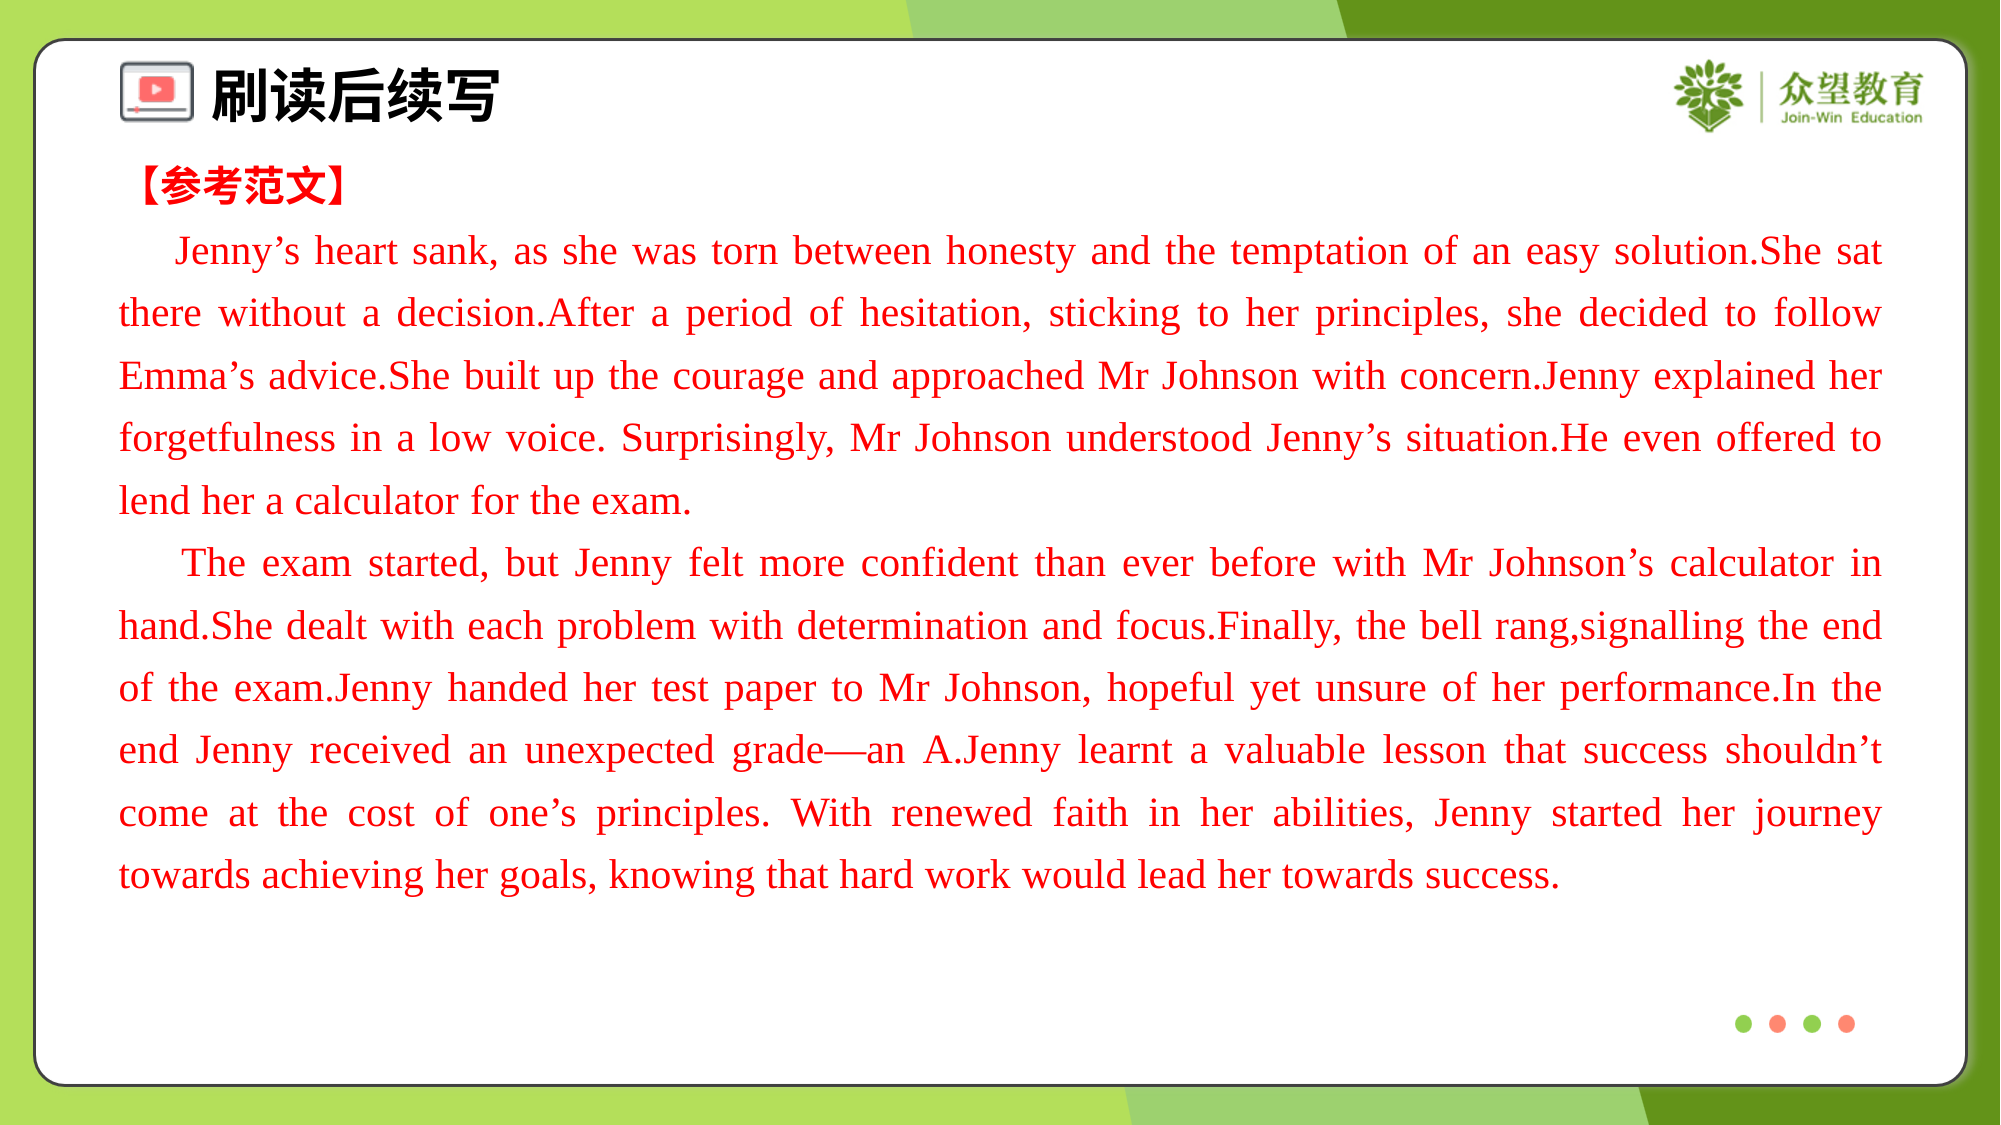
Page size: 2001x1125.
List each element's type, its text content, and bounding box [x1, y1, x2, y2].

picture [0, 0, 2000, 1125]
text_box 【参考范文】 Jenny’s heart sank, as she was torn between honesty and the temptation of an easy solution.She sat there without a decision.After a period of hesitation, sticking to her principles, she decided to follow Emma’s advice.She built up the courage and approached Mr Johnson with concern.Jenny explained her forgetfulness in a low voice. Surprisingly, Mr Johnson understood Jenny’s situation.He even offered to lend her a calculator for the exam. The exam started, but Jenny felt more confident than ever before with Mr Johnson’s calculator in hand.She dealt with each problem with determination and focus.Finally, the bell rang,signalling the end of the exam.Jenny handed her test paper to Mr Johnson, hopeful yet unsure of her performance.In the end Jenny received an unexpected grade—an A.Jenny learnt a valuable lesson that success shouldn’t come at the cost of one’s principles. With renewed faith in her abilities, Jenny started her journey towards achieving her goals, knowing that hard work would lead her towards success. [118, 147, 1883, 955]
